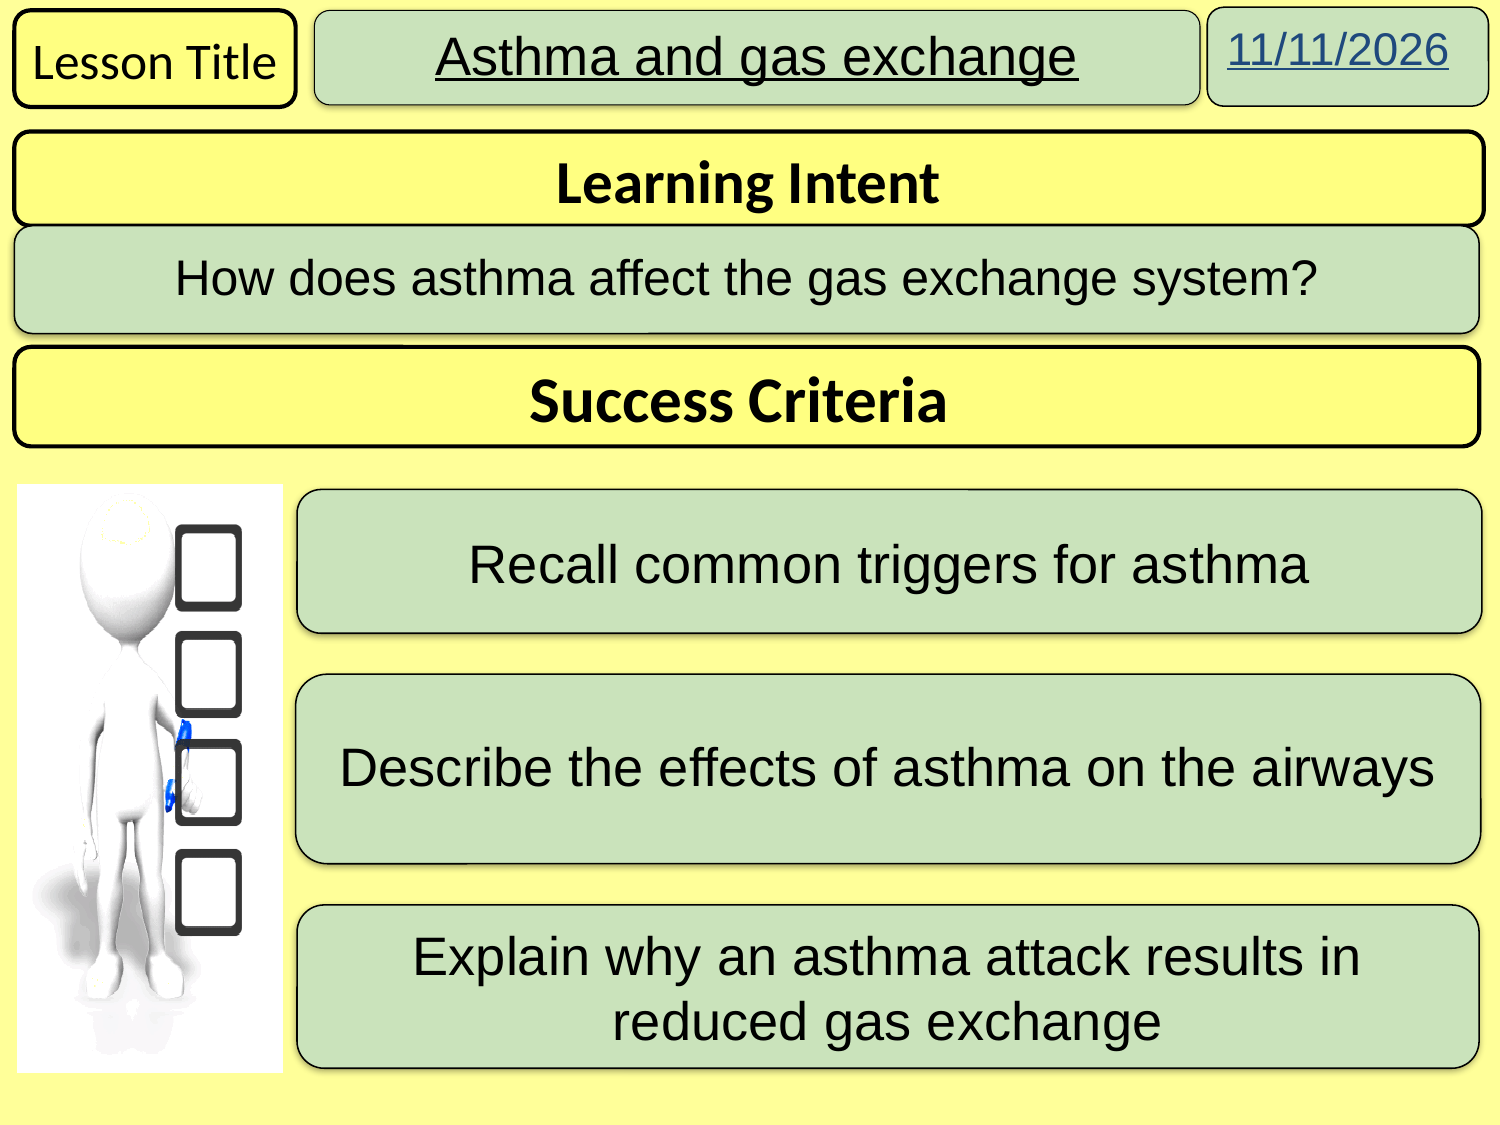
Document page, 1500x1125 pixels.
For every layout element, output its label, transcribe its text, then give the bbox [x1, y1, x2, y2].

text_box Describe the effects of asthma on the airways [294, 673, 1482, 865]
text_box Recall common triggers for asthma [296, 488, 1483, 635]
text_box [28, 378, 180, 478]
text_box Learning Intent [14, 131, 1484, 226]
text_box [19, 0, 57, 14]
text_box 19/10/2020 [1207, 7, 1489, 107]
text_box Success Criteria [14, 346, 1480, 447]
text_box How does asthma affect the gas exchange system? [13, 224, 1480, 335]
picture [17, 484, 283, 1073]
text_box Asthma and gas exchange [313, 9, 1201, 106]
text_box Lesson Title [14, 10, 296, 107]
text_box [37, 1, 76, 10]
text_box Explain why an asthma attack results in reduced gas exchange [296, 904, 1480, 1070]
